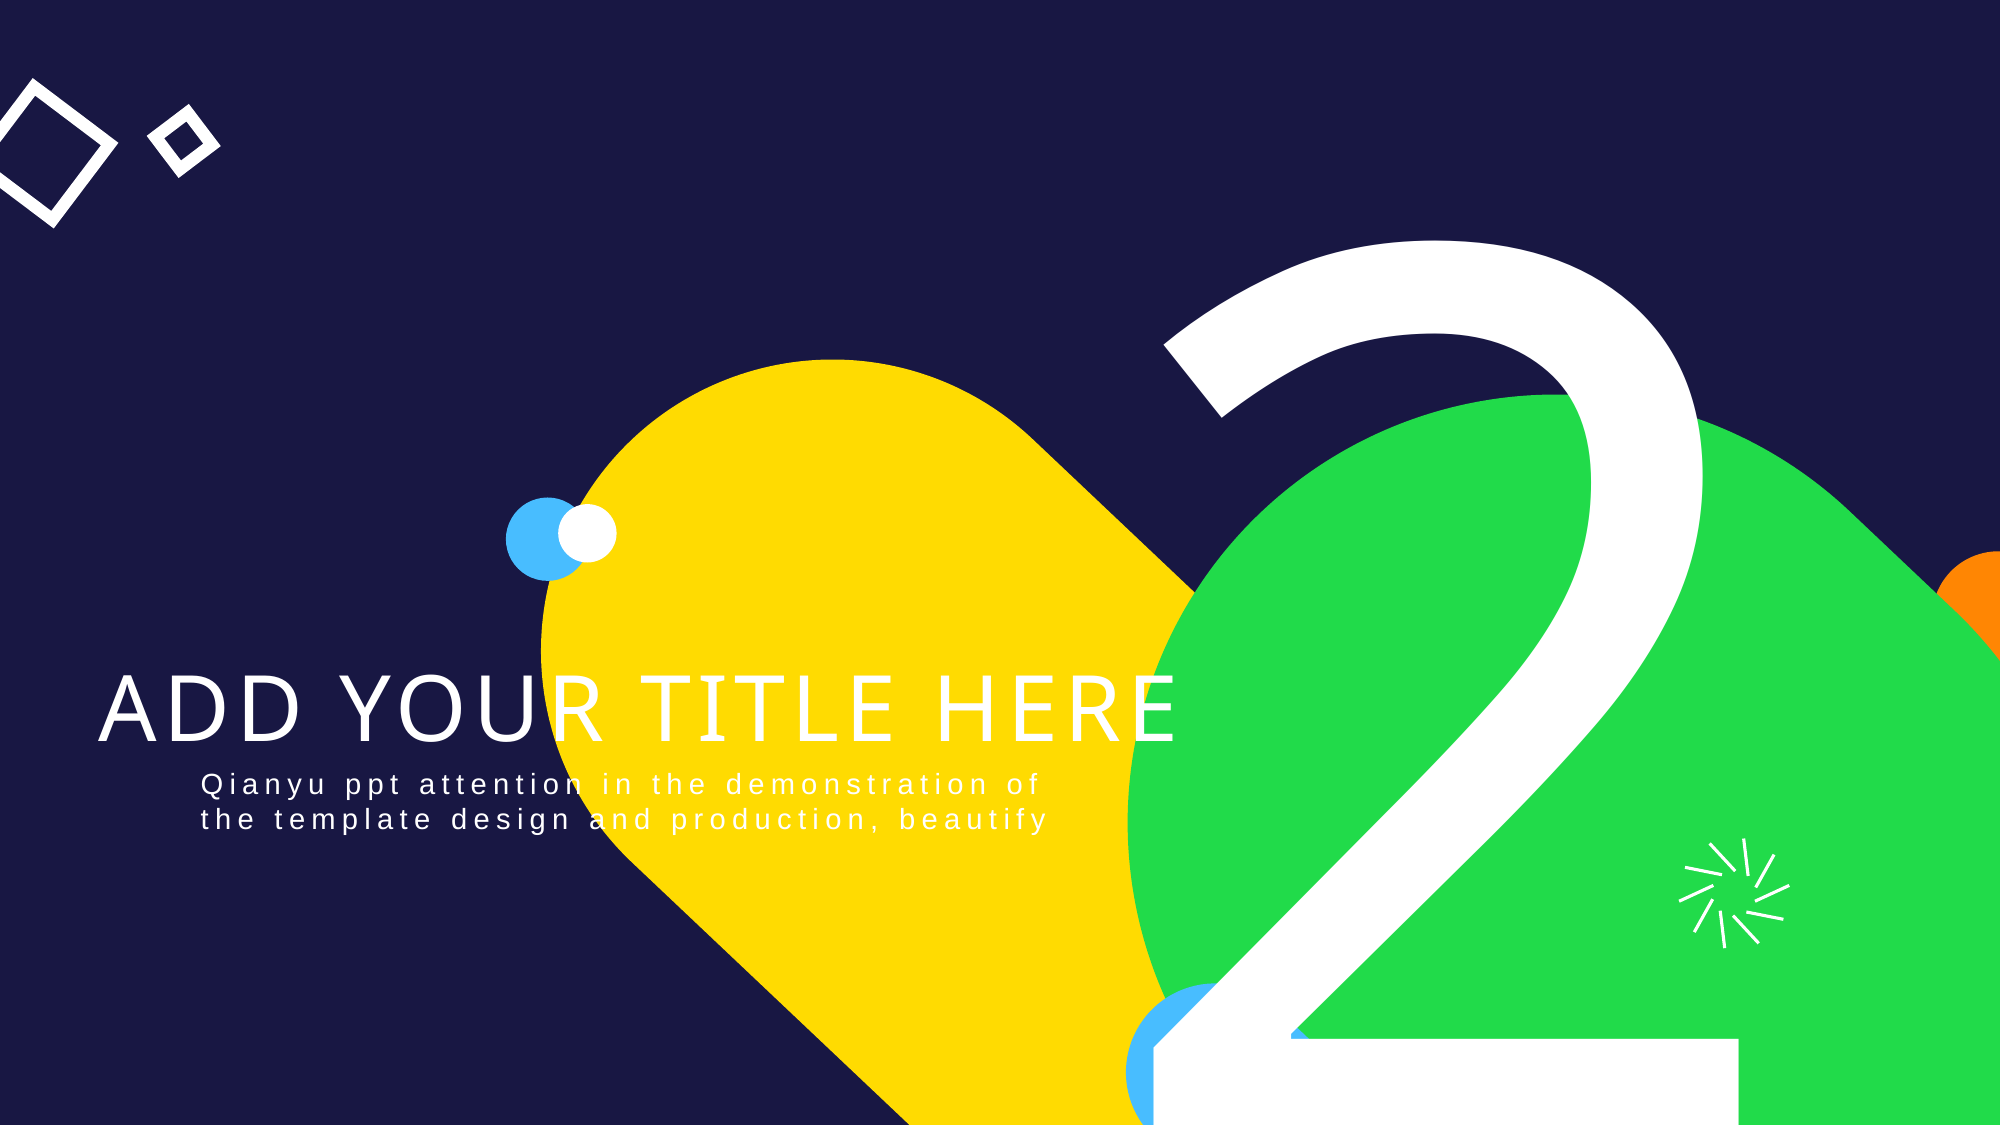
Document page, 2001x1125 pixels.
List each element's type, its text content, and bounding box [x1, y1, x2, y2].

text_box 2 [1079, 0, 1697, 443]
text_box Qianyu ppt attention in the demonstration of the template design and production, beautify [185, 757, 463, 843]
text_box [153, 111, 214, 171]
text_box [1679, 840, 1790, 947]
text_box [463, 443, 2000, 1125]
text_box ADD YOUR TITLE HERE [83, 642, 463, 768]
text_box [0, 85, 112, 222]
